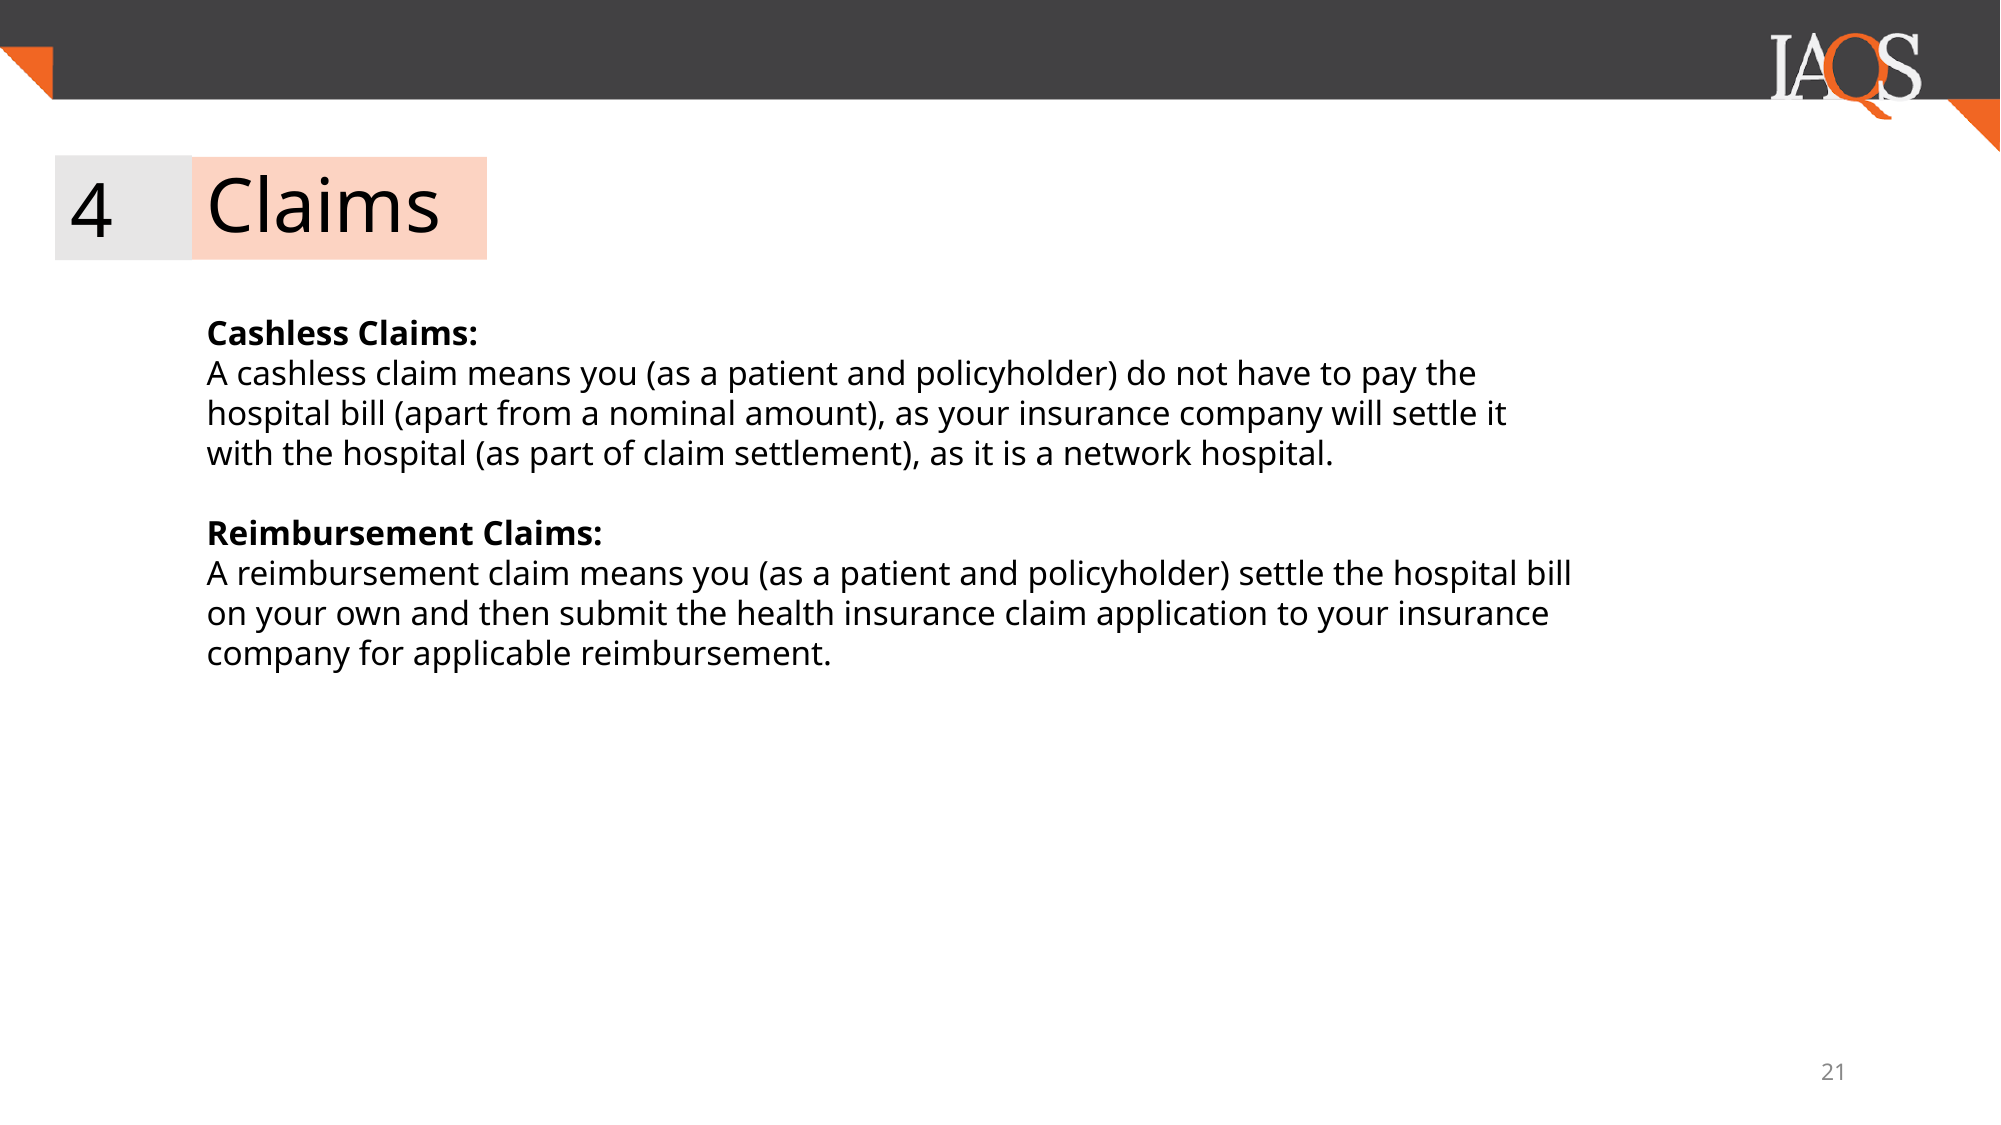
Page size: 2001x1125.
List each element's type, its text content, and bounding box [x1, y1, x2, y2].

text_box Cashless Claims: A cashless claim means you (as a patient and policyholder) do not have to pay the hospital bill (apart from a nominal amount), as your insurance company will settle it with the hospital (as part of claim settlement), as it is a network hospital. Reimbursement Claims: A reimbursement claim means you (as a patient and policyholder) settle the hospital bill on your own and then submit the health insurance claim application to your insurance company for applicable reimbursement. [191, 304, 1600, 680]
picture [0, 0, 2000, 152]
slide_number ‹#› [1412, 1042, 1863, 1103]
text_box 4 [55, 155, 192, 261]
title Claims [192, 156, 487, 260]
